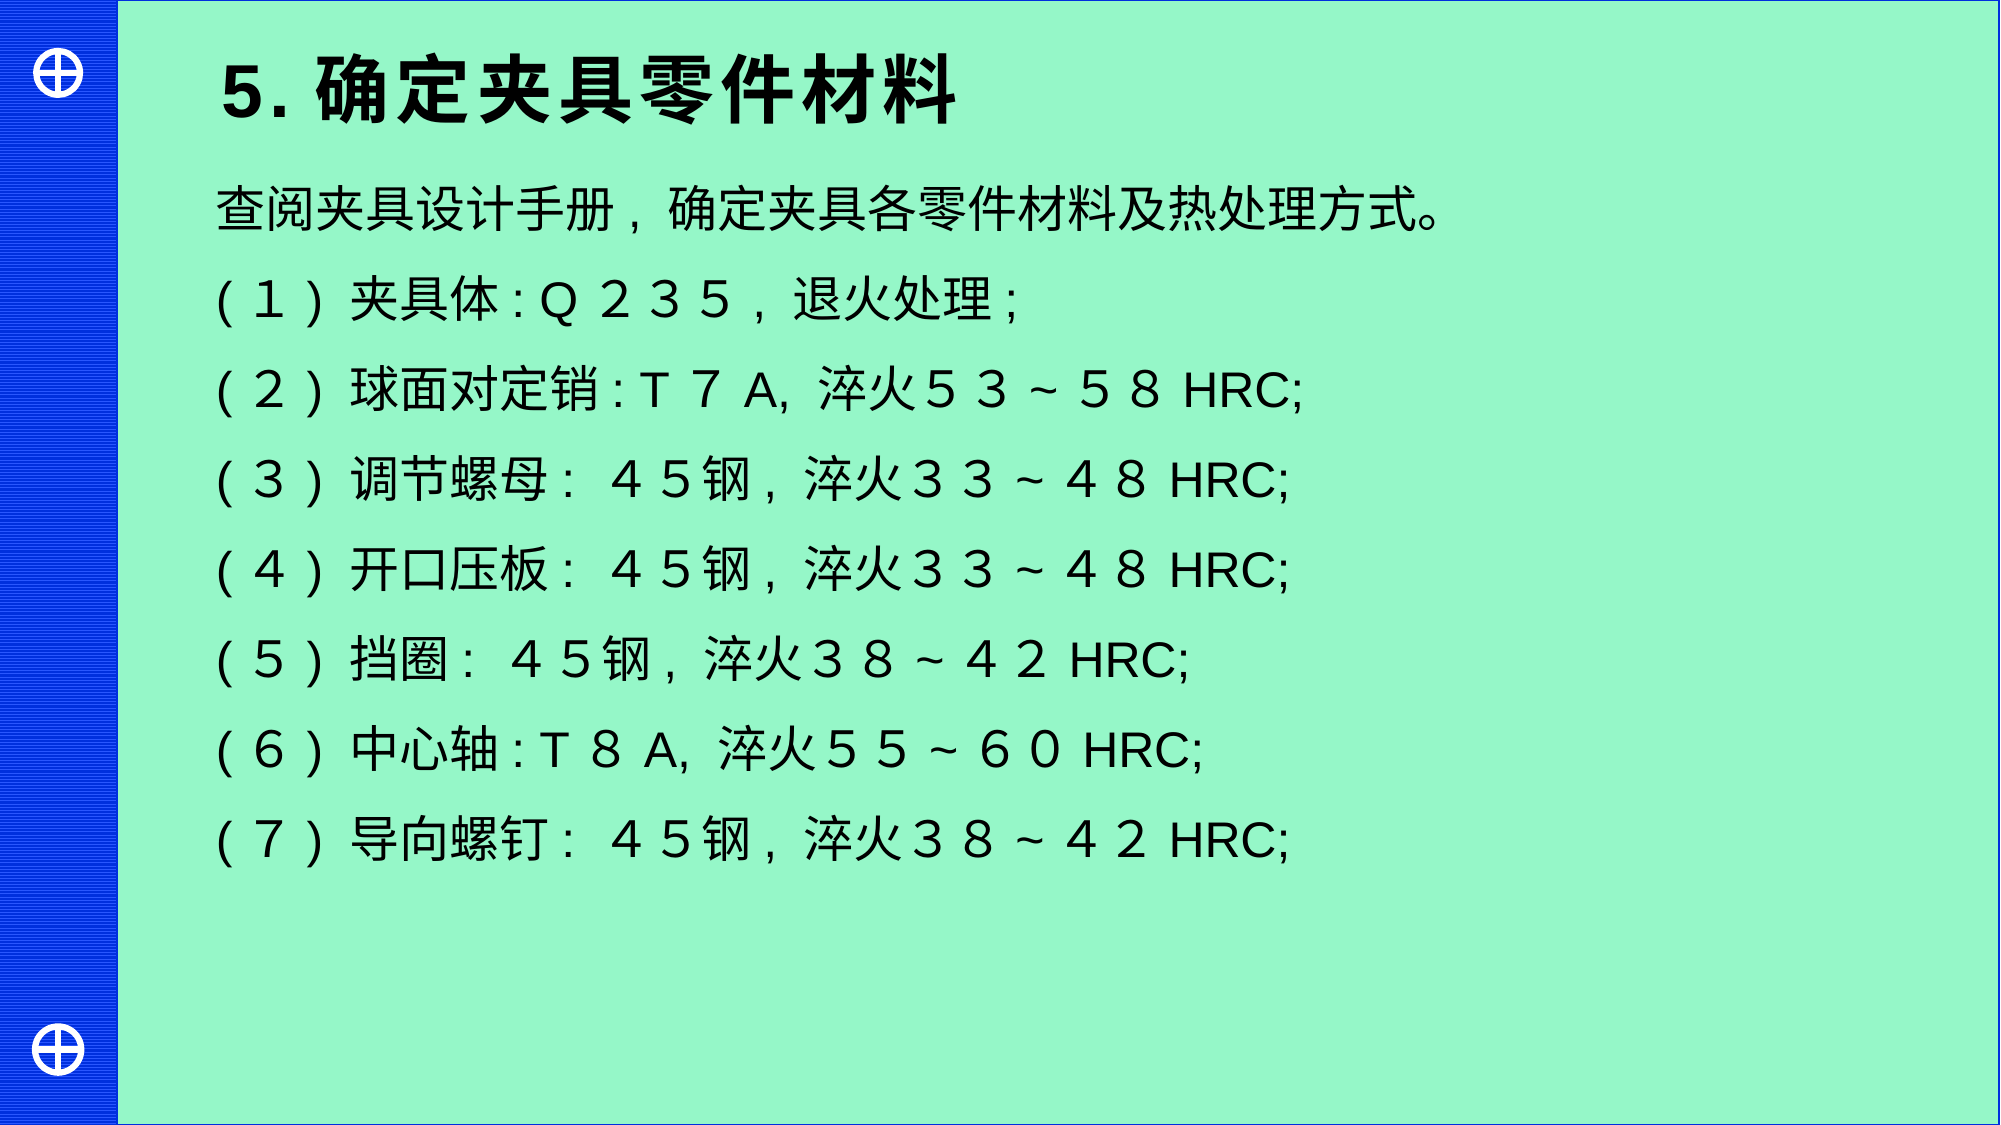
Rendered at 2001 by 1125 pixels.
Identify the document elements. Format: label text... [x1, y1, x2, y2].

text_box 查阅夹具设计手册, 确定夹具各零件材料及热处理方式。 (１) 夹具体: Q２３５, 退火处理; (２) 球面对定销: T７A, 淬火５３~５８HRC; (３) 调节螺母: ４５钢, 淬火３３~４８HRC; (４) 开口压板: ４５钢, 淬火３３~４８HRC; (５) 挡圈: ４５钢, 淬火３８~４２HRC; (６) 中心轴: T８A, 淬火５５~６０HRC; (７) 导向螺钉: ４５钢, 淬火３８~４２HRC; [126, 139, 1833, 965]
text_box 5.确定夹具零件材料 [126, 18, 1414, 139]
